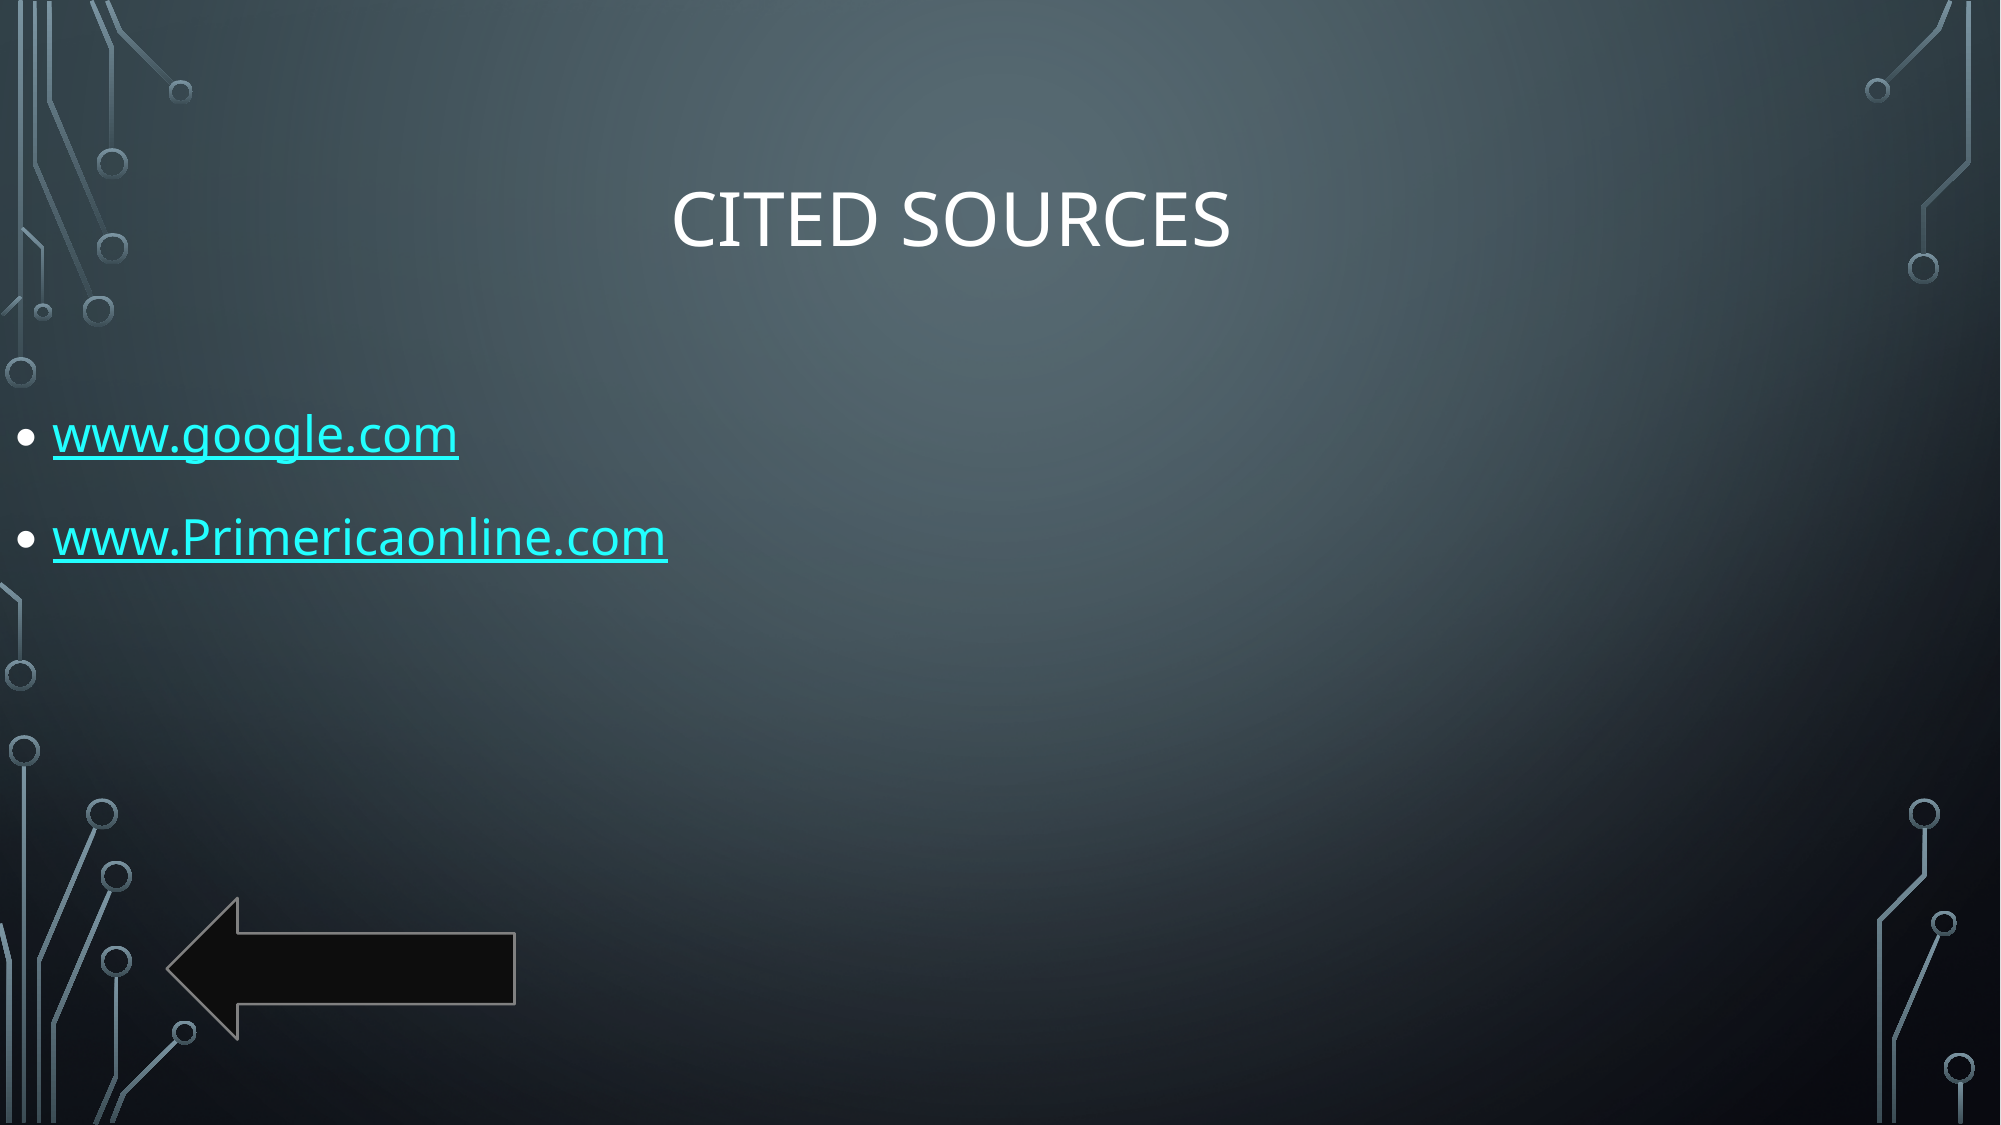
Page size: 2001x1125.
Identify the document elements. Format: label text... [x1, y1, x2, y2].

title Cited Sources [187, 101, 1813, 344]
text_box [165, 896, 516, 1041]
list www.google.com www.Primericaonline.com [0, 381, 1625, 1073]
